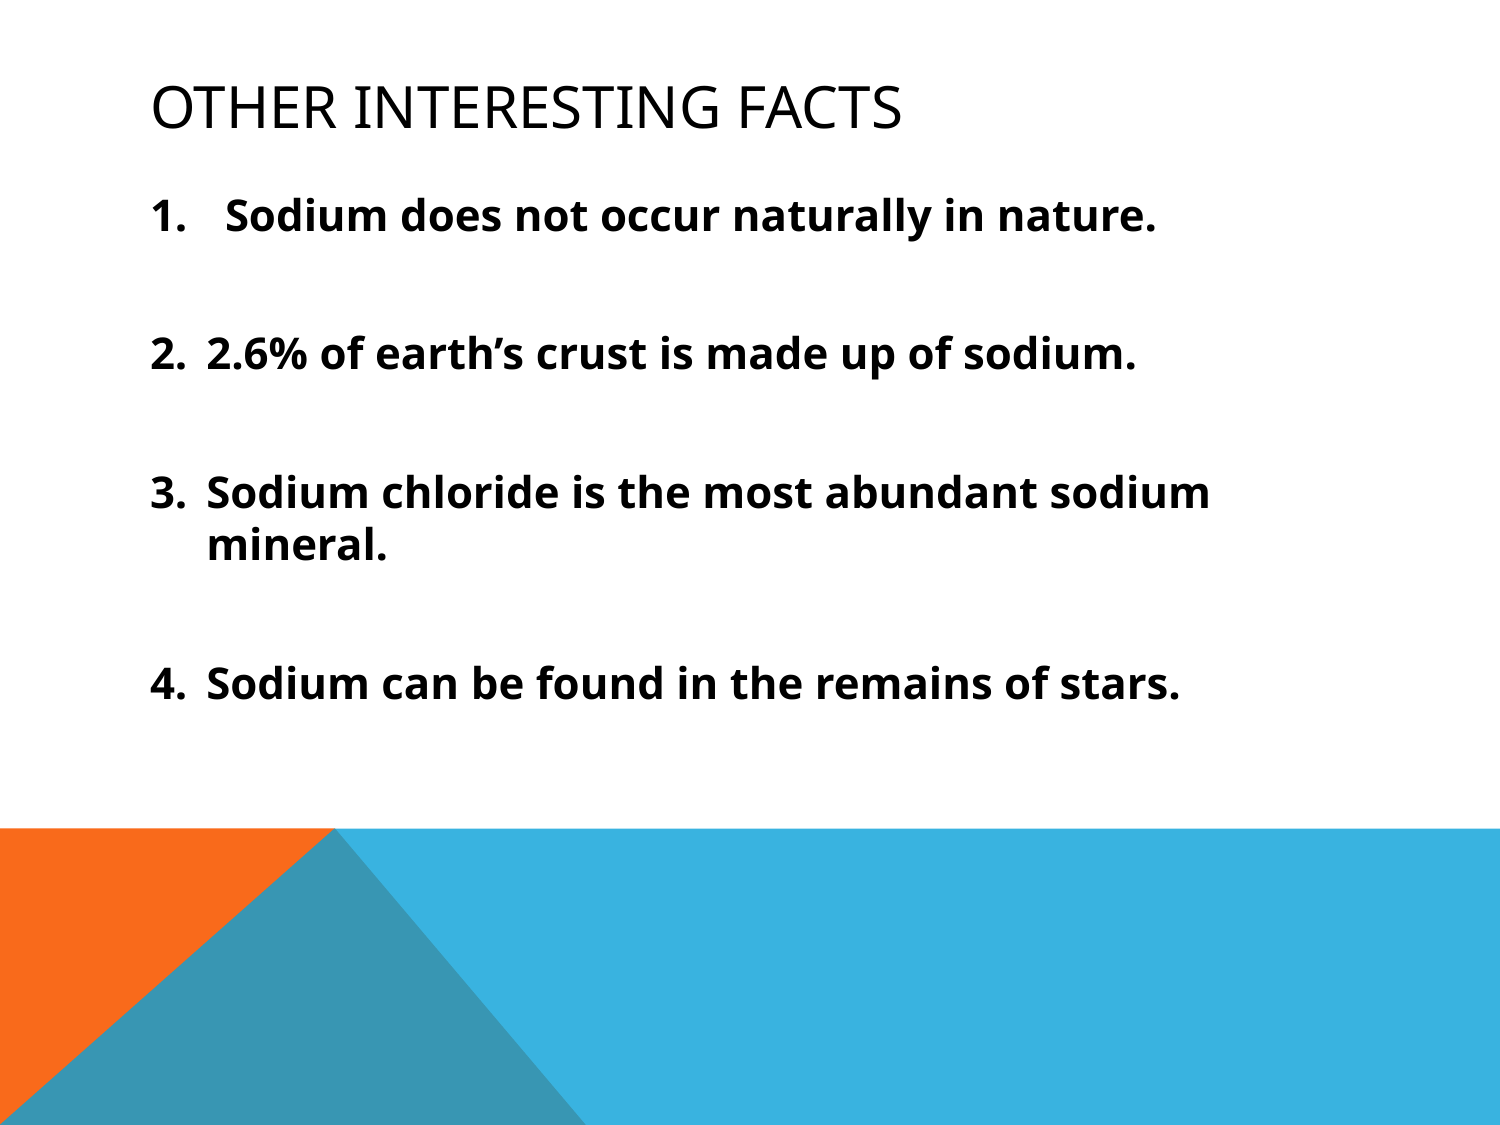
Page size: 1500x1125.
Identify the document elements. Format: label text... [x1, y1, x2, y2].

list Sodium does not occur naturally in nature. 2.6% of earth’s crust is made up of sodium. Sodium chloride is the most abundant sodium mineral. Sodium can be found in the remains of stars. [135, 180, 1369, 768]
title Other interesting facts [135, 60, 1369, 150]
